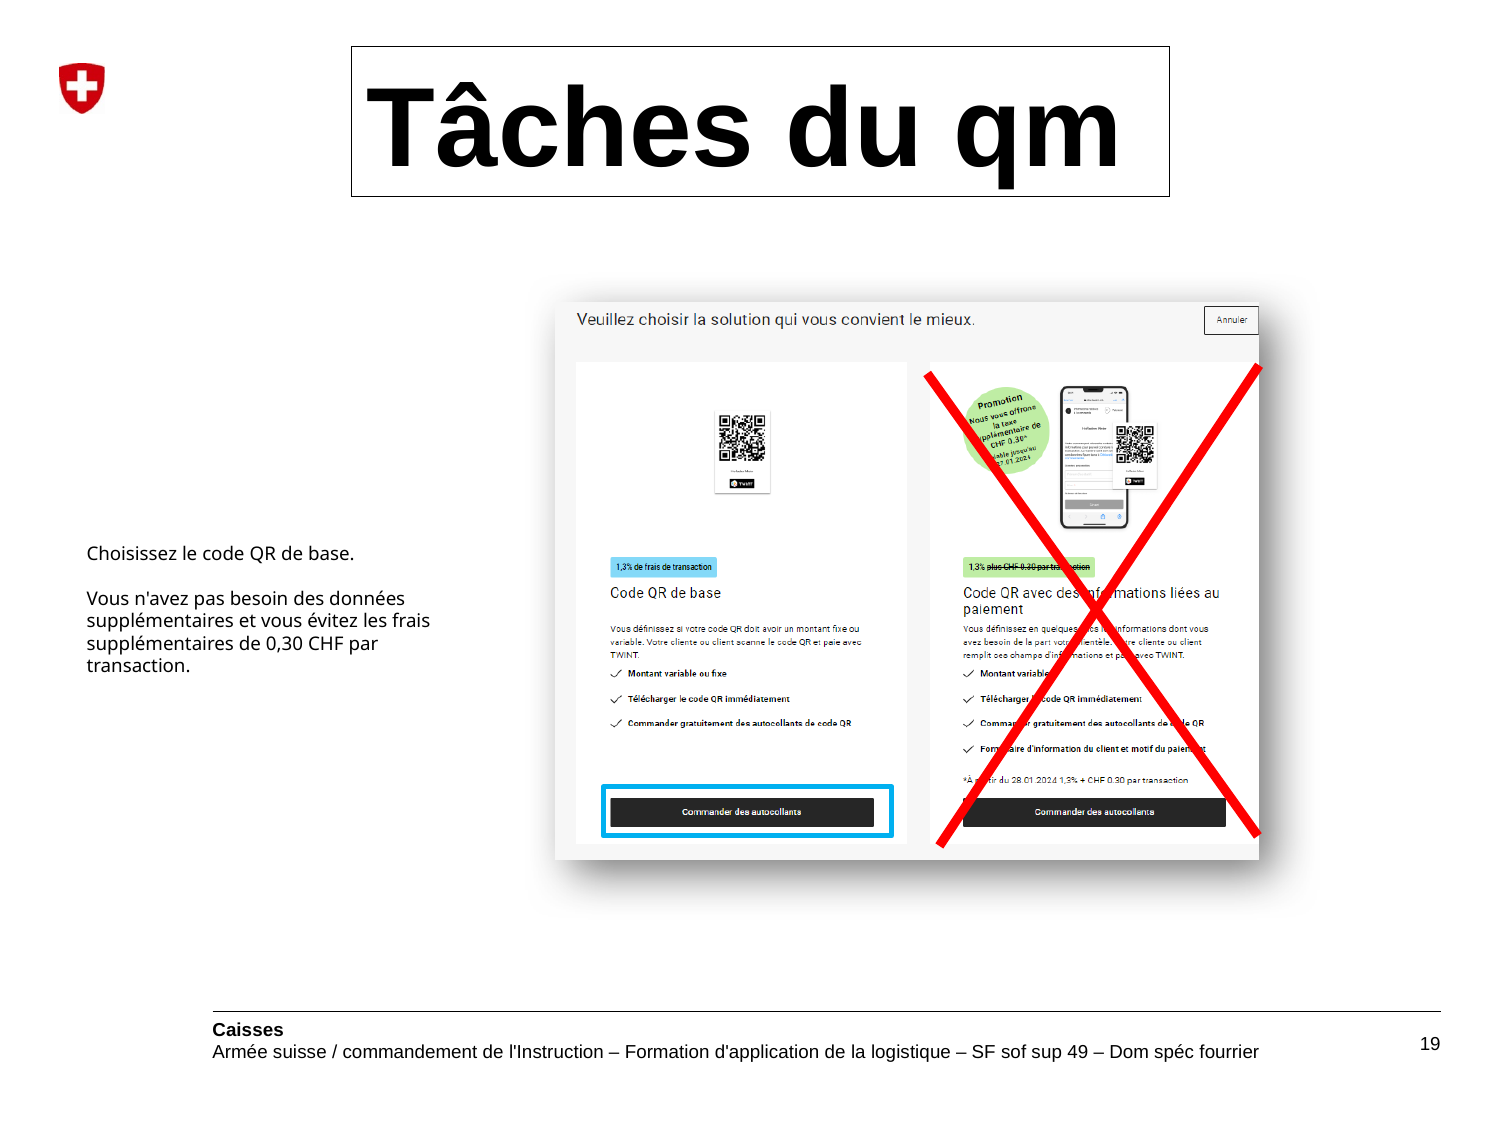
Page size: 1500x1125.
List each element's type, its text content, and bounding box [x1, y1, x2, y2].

picture [59, 63, 105, 114]
text_box Tâches du qm [351, 46, 1170, 197]
picture [555, 302, 1260, 860]
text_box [926, 373, 934, 837]
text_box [939, 364, 1260, 847]
text_box Choisissez le code QR de base. Vous n'avez pas besoin des données supplémentaires et vous évitez les frais supplémentaires de 0,30 CHF par transaction. [71, 534, 446, 684]
